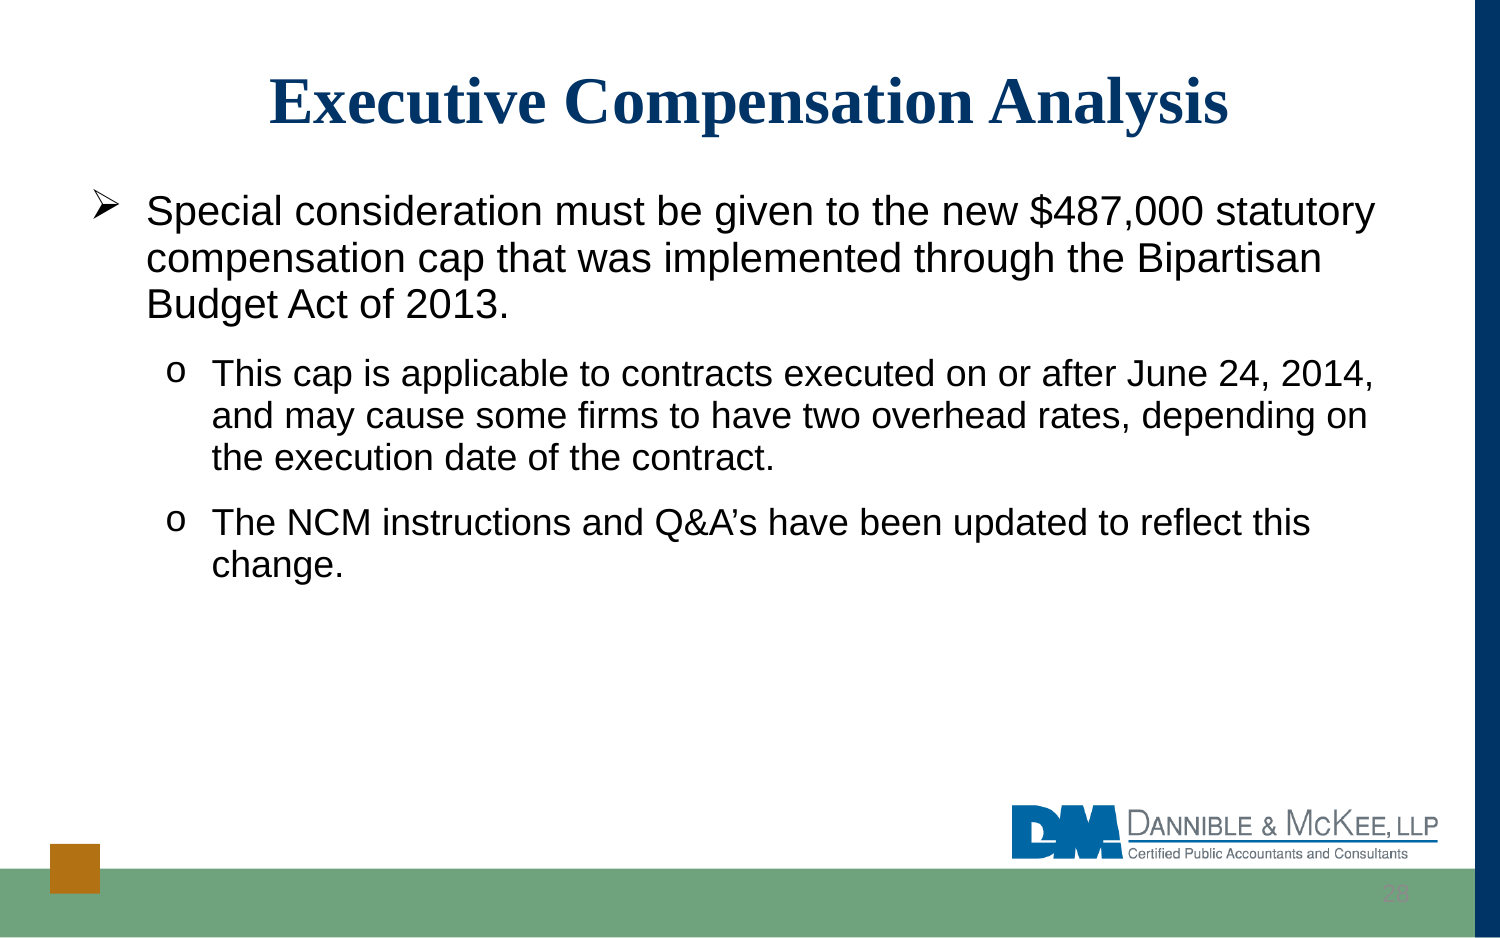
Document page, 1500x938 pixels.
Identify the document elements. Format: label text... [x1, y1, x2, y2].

list Special consideration must be given to the new $487,000 statutory compensation cap that was implemented through the Bipartisan Budget Act of 2013. This cap is applicable to contracts executed on or after June 24, 2014, and may cause some firms to have two overhead rates, depending on the execution date of the contract. The NCM instructions and Q&A’s have been updated to reflect this change. [75, 181, 1425, 807]
picture [1012, 805, 1438, 859]
title Executive Compensation Analysis [112, 56, 1388, 169]
slide_number 28 [1074, 868, 1425, 919]
